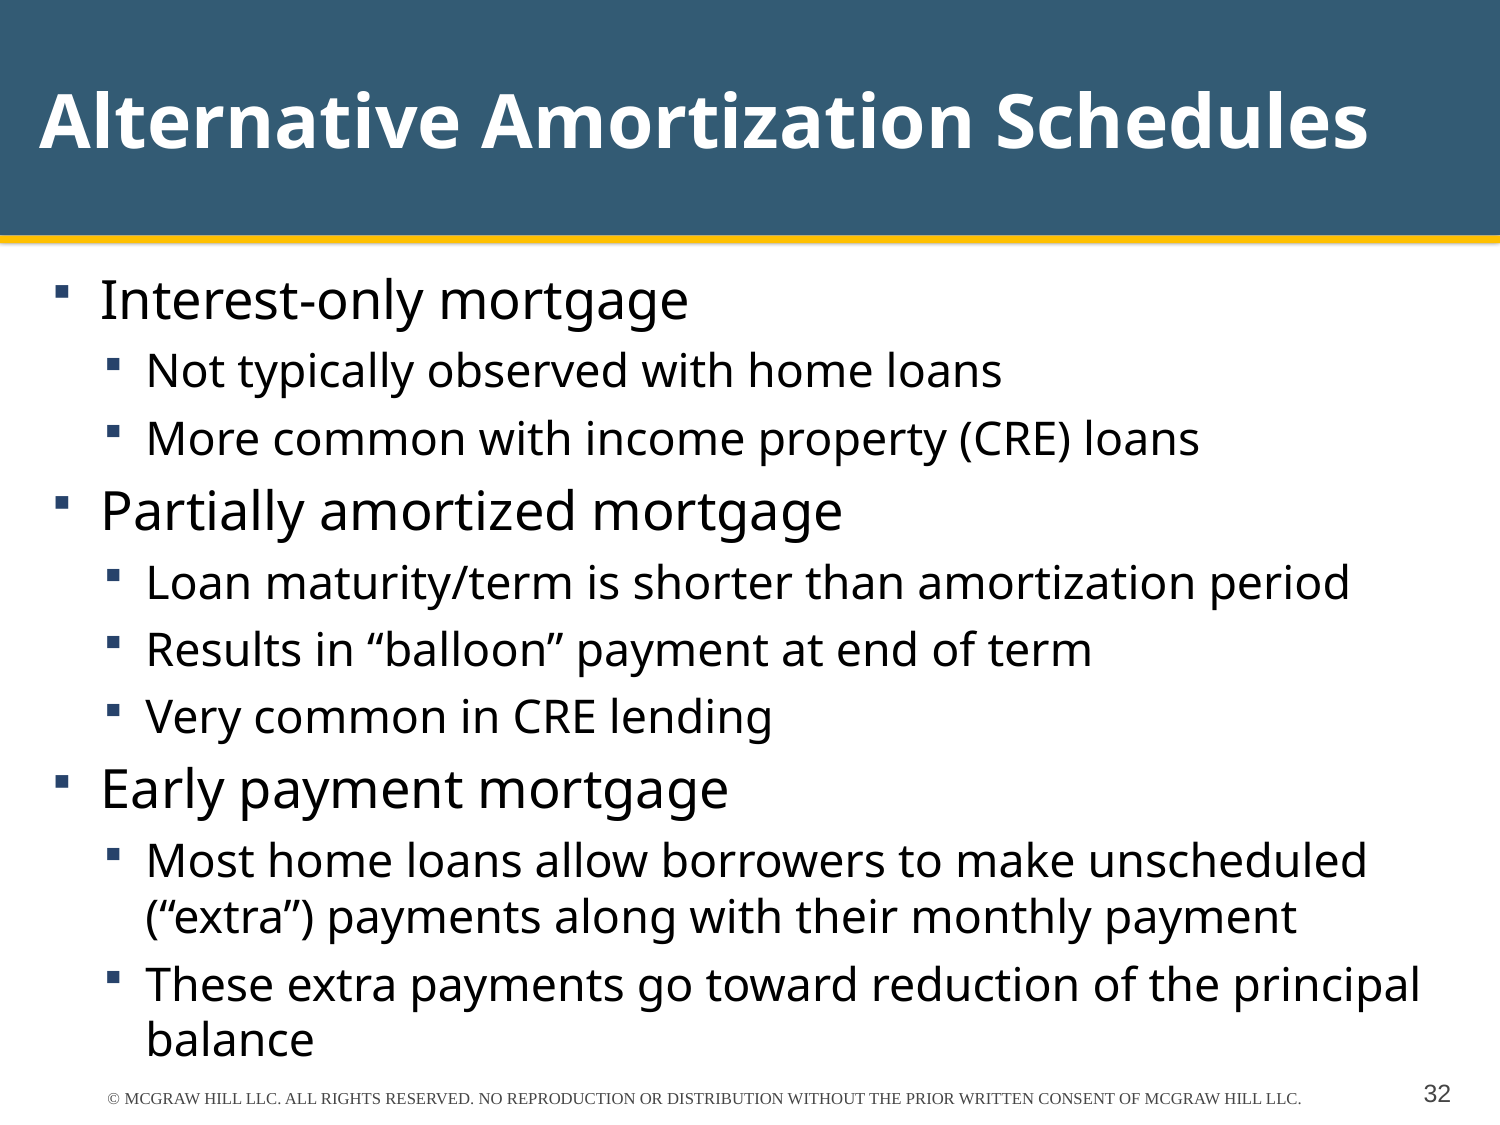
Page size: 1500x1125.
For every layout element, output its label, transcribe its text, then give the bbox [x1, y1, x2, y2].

slide_number 32 [1345, 1062, 1467, 1108]
list Interest-only mortgage Not typically observed with home loans More common with income property (CRE) loans Partially amortized mortgage Loan maturity/term is shorter than amortization period Results in “balloon” payment at end of term Very common in CRE lending Early payment mortgage Most home loans allow borrowers to make unscheduled (“extra”) payments along with their monthly payment These extra payments go toward reduction of the principal balance [24, 249, 1467, 1088]
footer © MCGRAW HILL LLC. ALL RIGHTS RESERVED. NO REPRODUCTION OR DISTRIBUTION WITHOUT THE PRIOR WRITTEN CONSENT OF MCGRAW HILL LLC. [75, 1062, 1337, 1108]
title Alternative Amortization Schedules [24, 24, 1438, 213]
